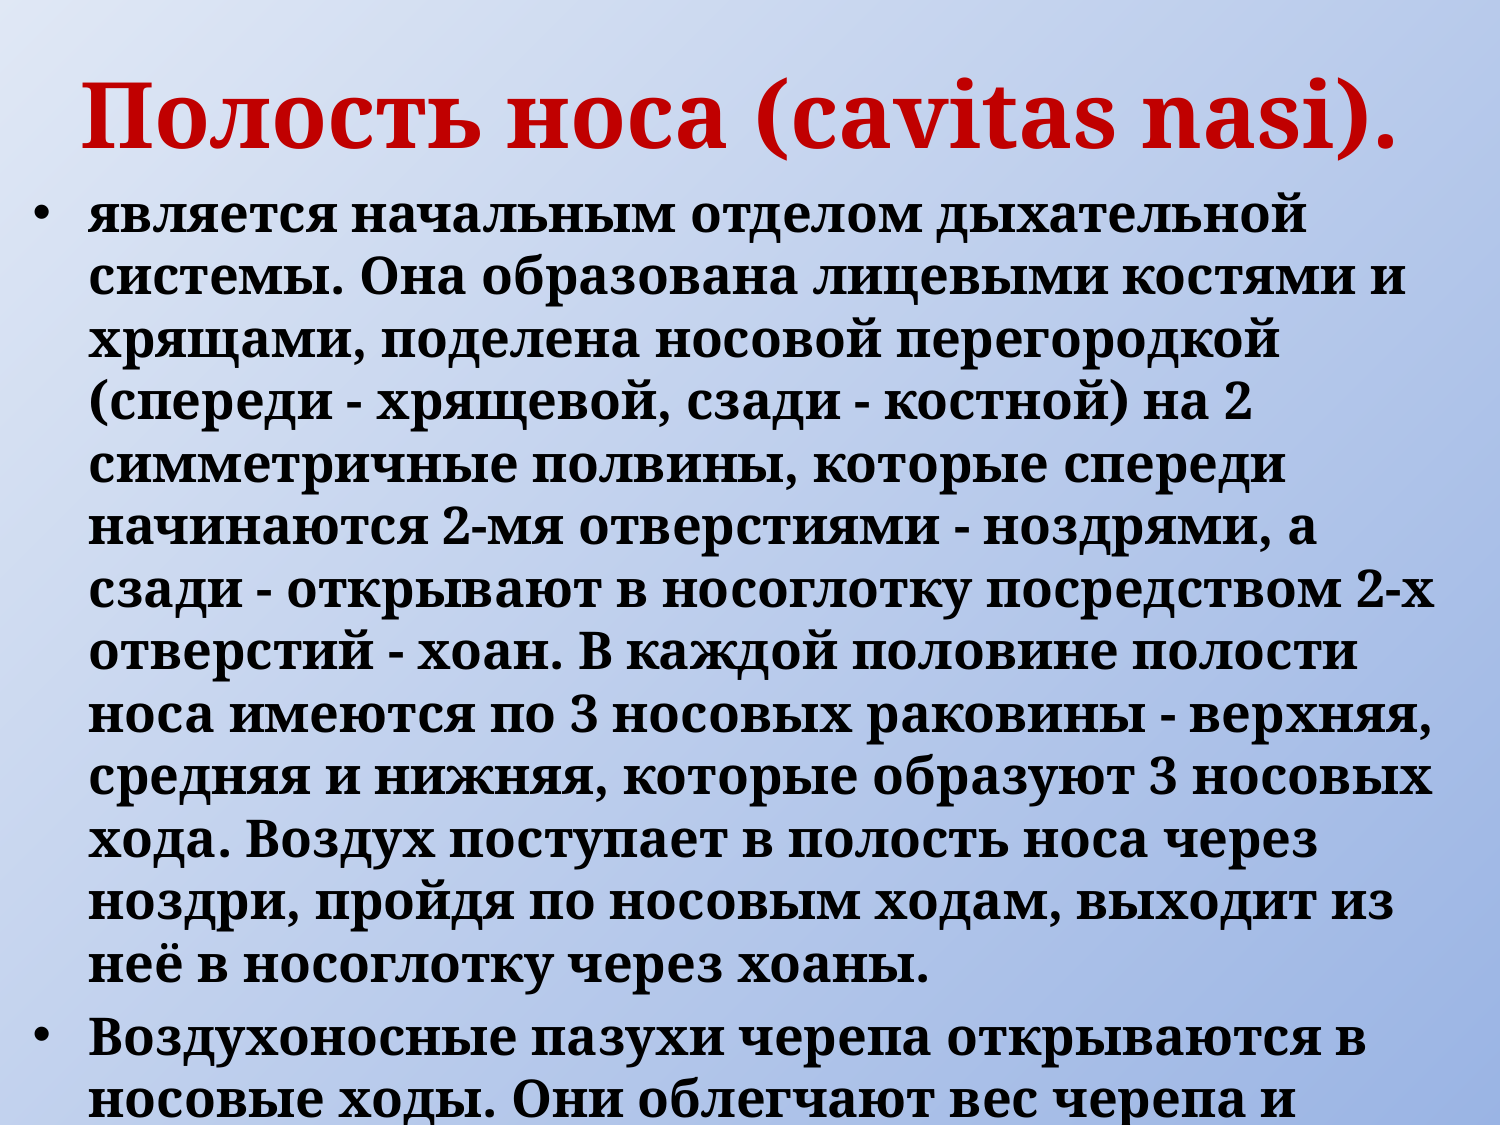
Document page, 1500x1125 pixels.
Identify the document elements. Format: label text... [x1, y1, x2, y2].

title Полость носа (cavitas nasi). [64, 42, 1415, 172]
list является начальным отделом дыхательной системы. Она образована лицевыми костями и хрящами, поделена носовой перегородкой (спереди - хрящевой, сзади - костной) на 2 симметричные полвины, которые спереди начинаются 2-мя отверстиями - ноздрями, а сзади - открывают в носоглотку посредством 2-х отверстий - хоан. В каждой половине полости носа имеются по 3 носовых раковины - верхняя, средняя и нижняя, которые образуют 3 носовых хода. Воздух поступает в полость носа через ноздри, пройдя по носовым ходам, выходит из неё в носоглотку через хоаны. Воздухоносные пазухи черепа открываются в носовые ходы. Они облегчают вес черепа и участвуют в голосообразовании как резонаторы. [17, 172, 1471, 916]
